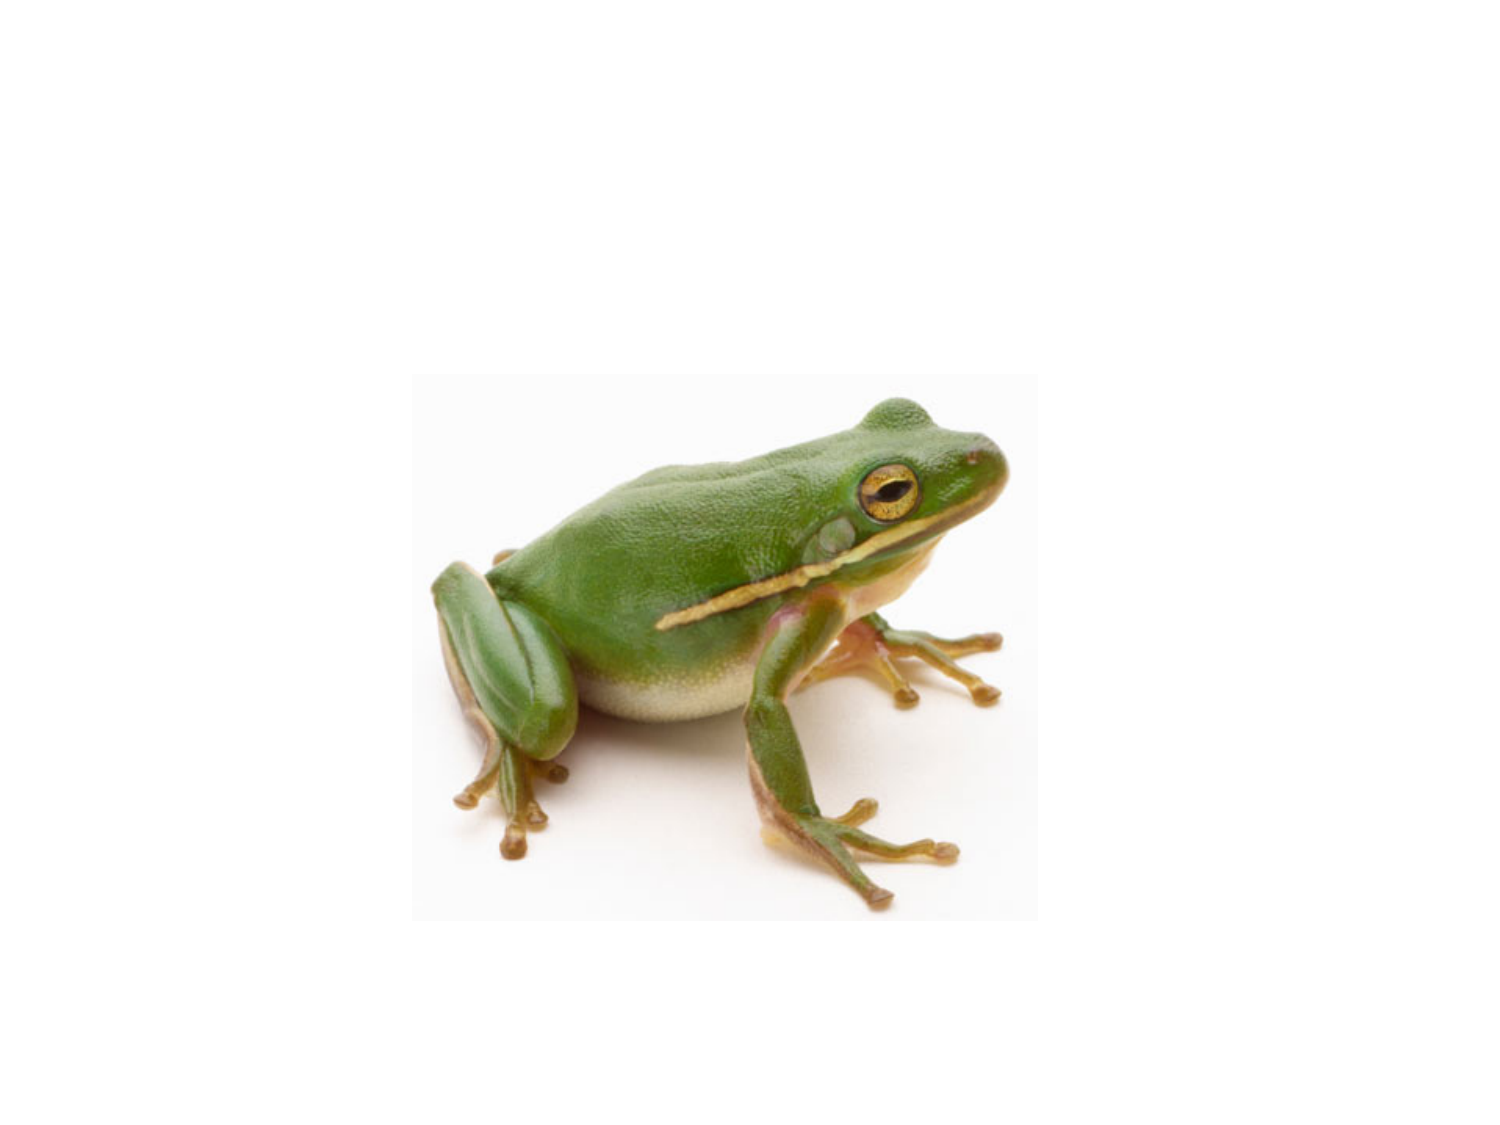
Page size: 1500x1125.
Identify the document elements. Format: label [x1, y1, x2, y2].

picture [412, 374, 1038, 921]
